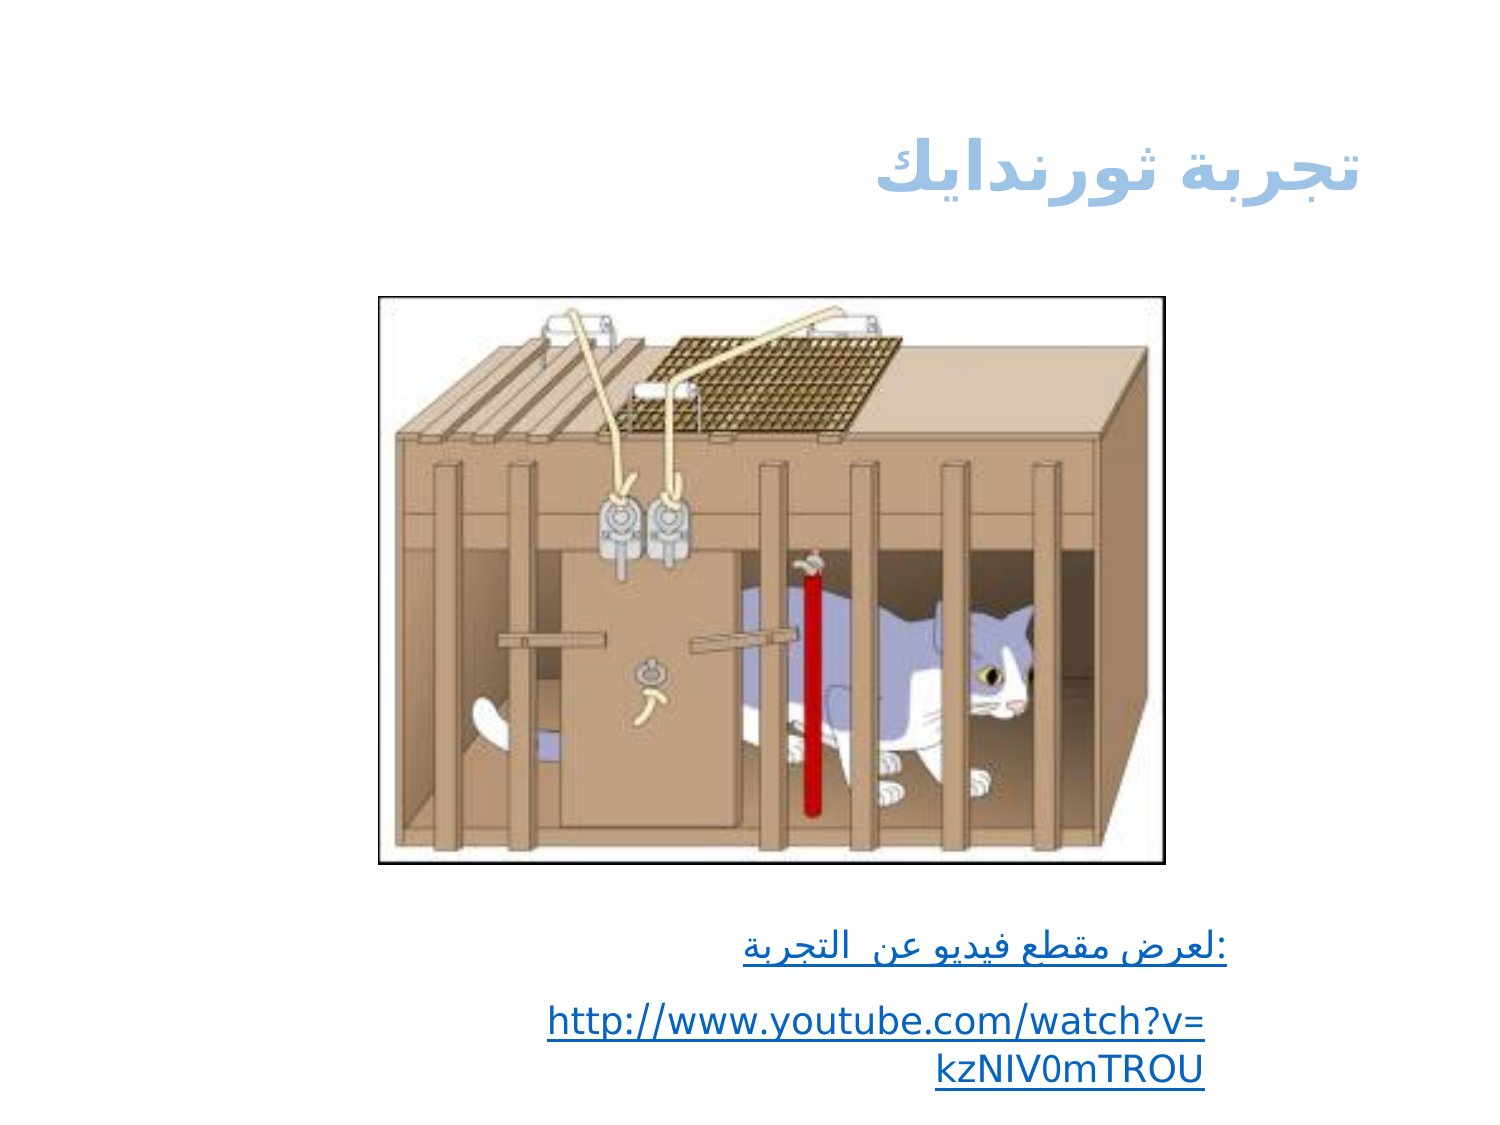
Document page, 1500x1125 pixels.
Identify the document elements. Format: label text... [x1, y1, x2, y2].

text_box لعرض مقطع فيديو عن التجربة: [727, 913, 1232, 978]
text_box http://www.youtube.com/watch?v=kzNIV0mTROU [290, 944, 1220, 1125]
picture [378, 296, 1166, 865]
title تجربة ثورندايك [103, 59, 1397, 278]
